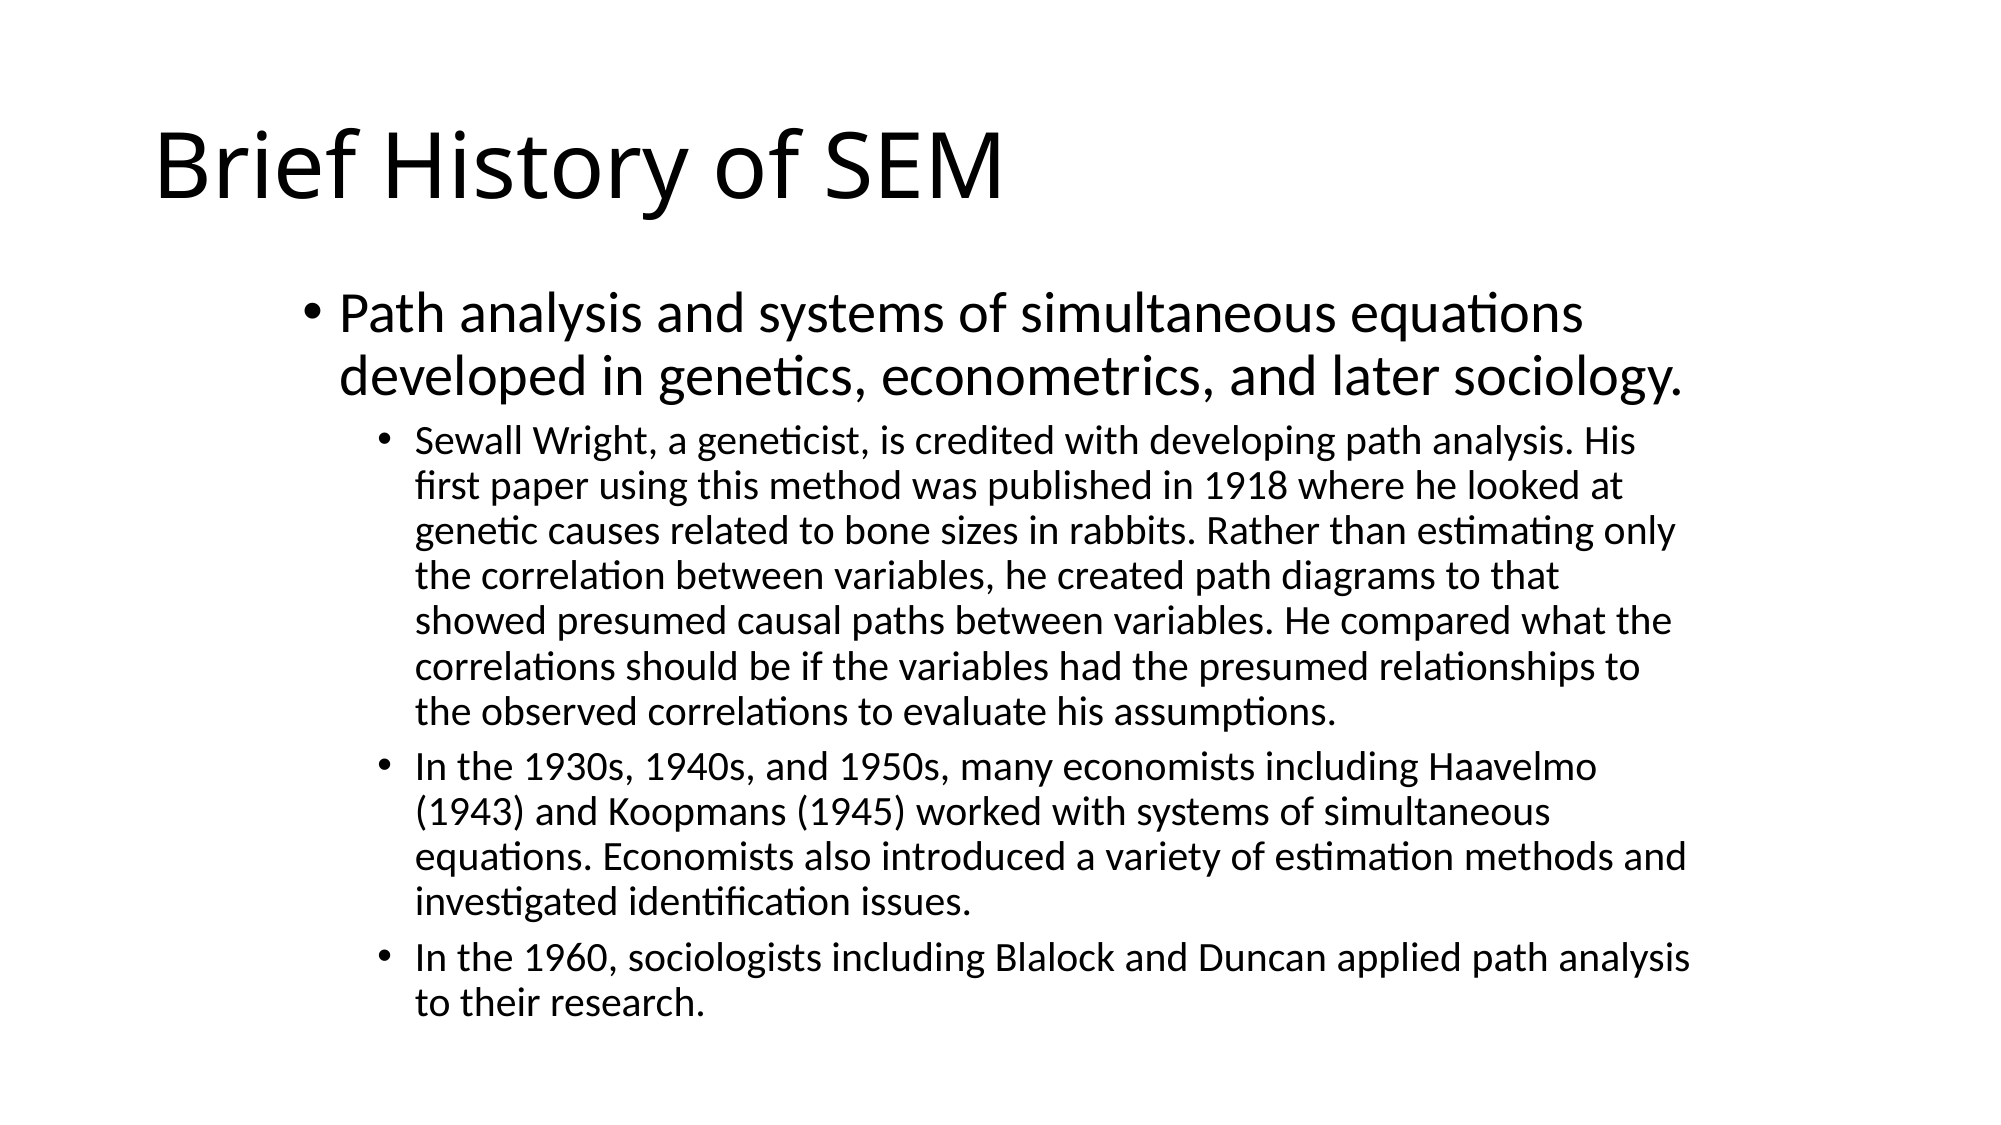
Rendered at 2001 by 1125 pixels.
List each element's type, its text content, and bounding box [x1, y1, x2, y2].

title Brief History of SEM [137, 59, 1863, 278]
list Path analysis and systems of simultaneous equations developed in genetics, econometrics, and later sociology. Sewall Wright, a geneticist, is credited with developing path analysis. His first paper using this method was published in 1918 where he looked at genetic causes related to bone sizes in rabbits. Rather than estimating only the correlation between variables, he created path diagrams to that showed presumed causal paths between variables. He compared what the correlations should be if the variables had the presumed relationships to the observed correlations to evaluate his assumptions. In the 1930s, 1940s, and 1950s, many economists including Haavelmo (1943) and Koopmans (1945) worked with systems of simultaneous equations. Economists also introduced a variety of estimation methods and investigated identification issues. In the 1960, sociologists including Blalock and Duncan applied path analysis to their research. [287, 275, 1713, 1100]
